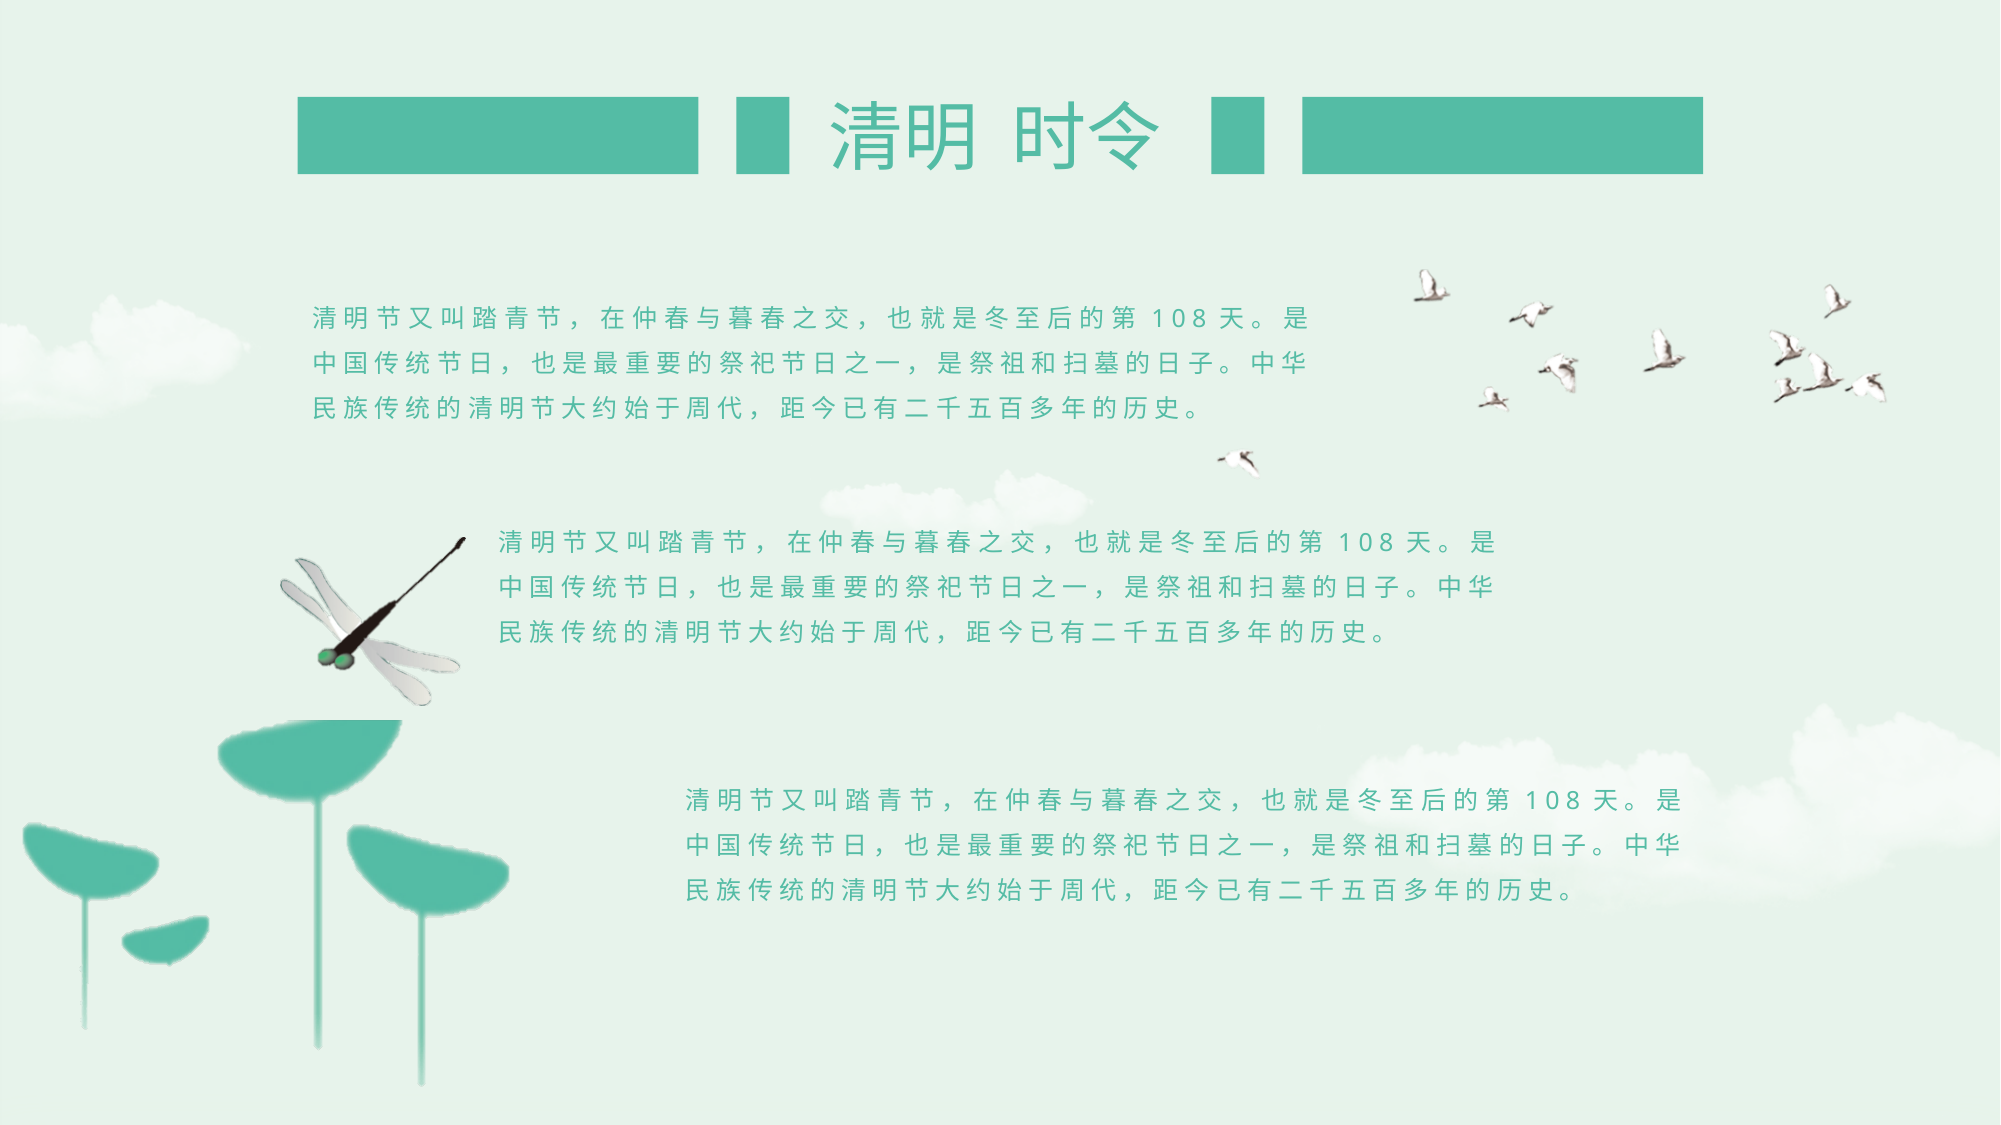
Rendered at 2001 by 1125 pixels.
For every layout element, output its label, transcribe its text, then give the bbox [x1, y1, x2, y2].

text_box 清明节又叫踏青节，在仲春与暮春之交，也就是冬至后的第108天。是中国传统节日，也是最重要的祭祀节日之一，是祭祖和扫墓的日子。中华民族传统的清明节大约始于周代，距今已有二千五百多年的历史。 [484, 504, 1517, 654]
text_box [297, 82, 1704, 189]
text_box 清明节又叫踏青节，在仲春与暮春之交，也就是冬至后的第108天。是中国传统节日，也是最重要的祭祀节日之一，是祭祖和扫墓的日子。中华民族传统的清明节大约始于周代，距今已有二千五百多年的历史。 [670, 762, 1704, 912]
text_box 清明节又叫踏青节，在仲春与暮春之交，也就是冬至后的第108天。是中国传统节日，也是最重要的祭祀节日之一，是祭祖和扫墓的日子。中华民族传统的清明节大约始于周代，距今已有二千五百多年的历史。 [297, 280, 972, 430]
picture [0, 0, 2001, 1125]
